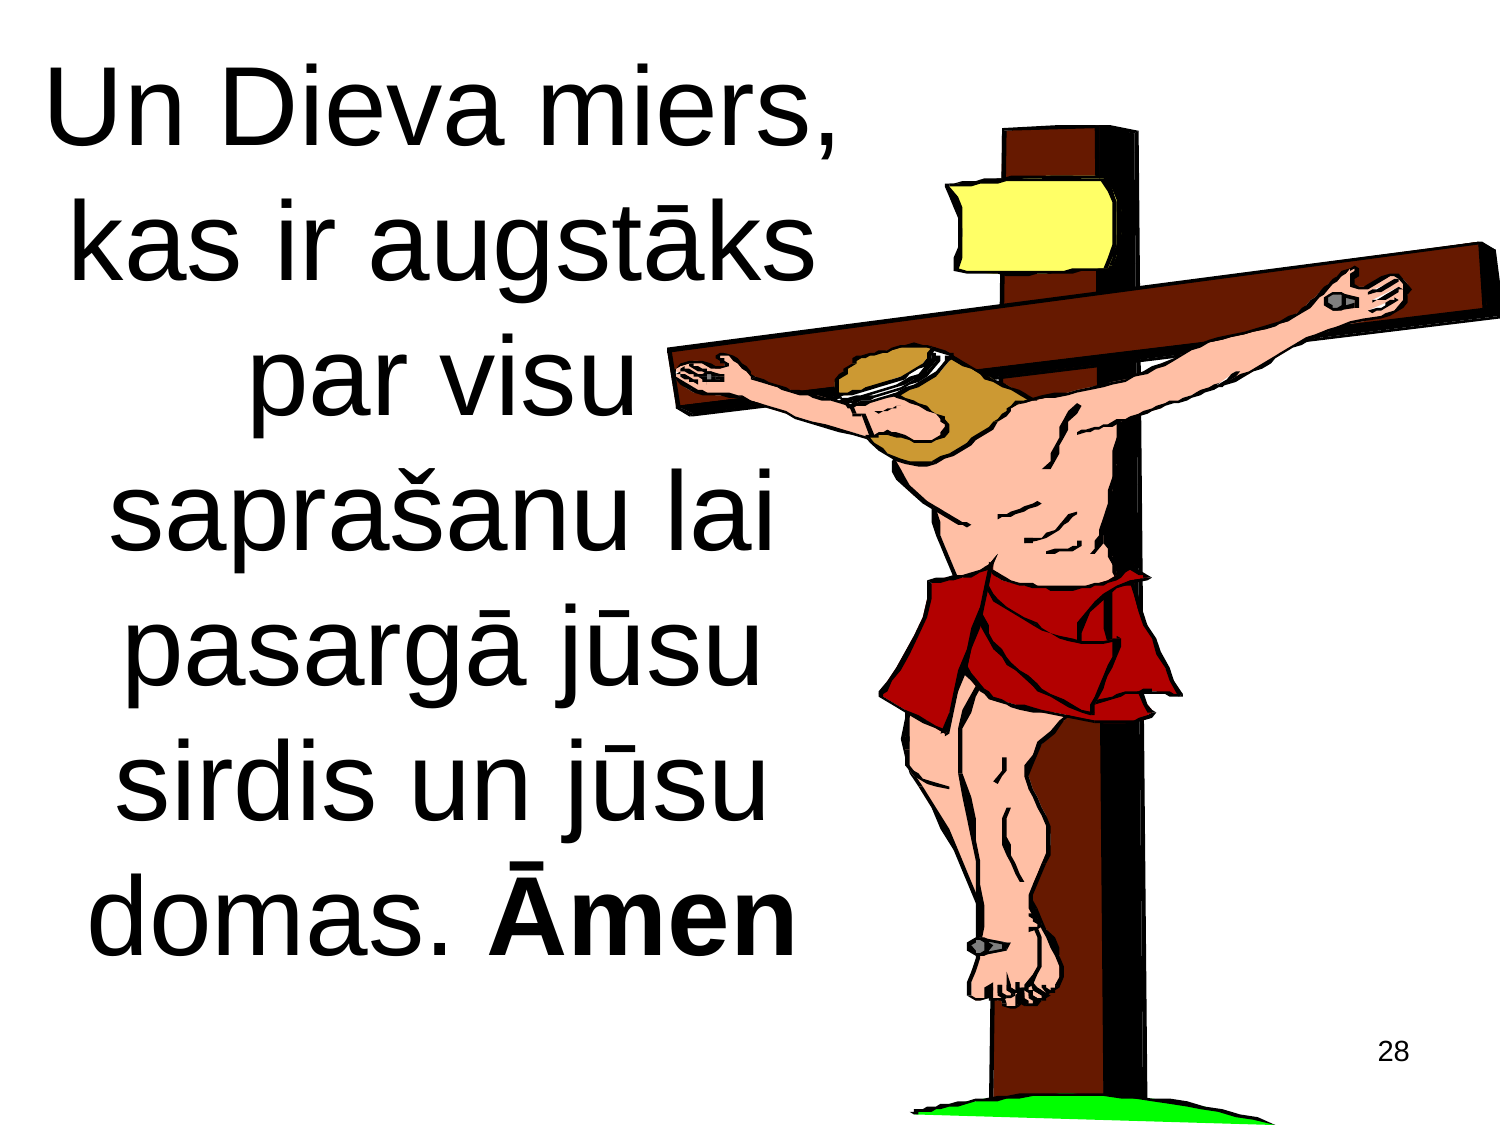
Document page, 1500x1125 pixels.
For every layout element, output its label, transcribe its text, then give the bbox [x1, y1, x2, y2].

title Un Dieva miers, kas ir augstāks par visu saprašanu lai pasargā jūsu sirdis un jūsu domas. Āmen [17, 479, 657, 668]
picture [662, 125, 1500, 1125]
